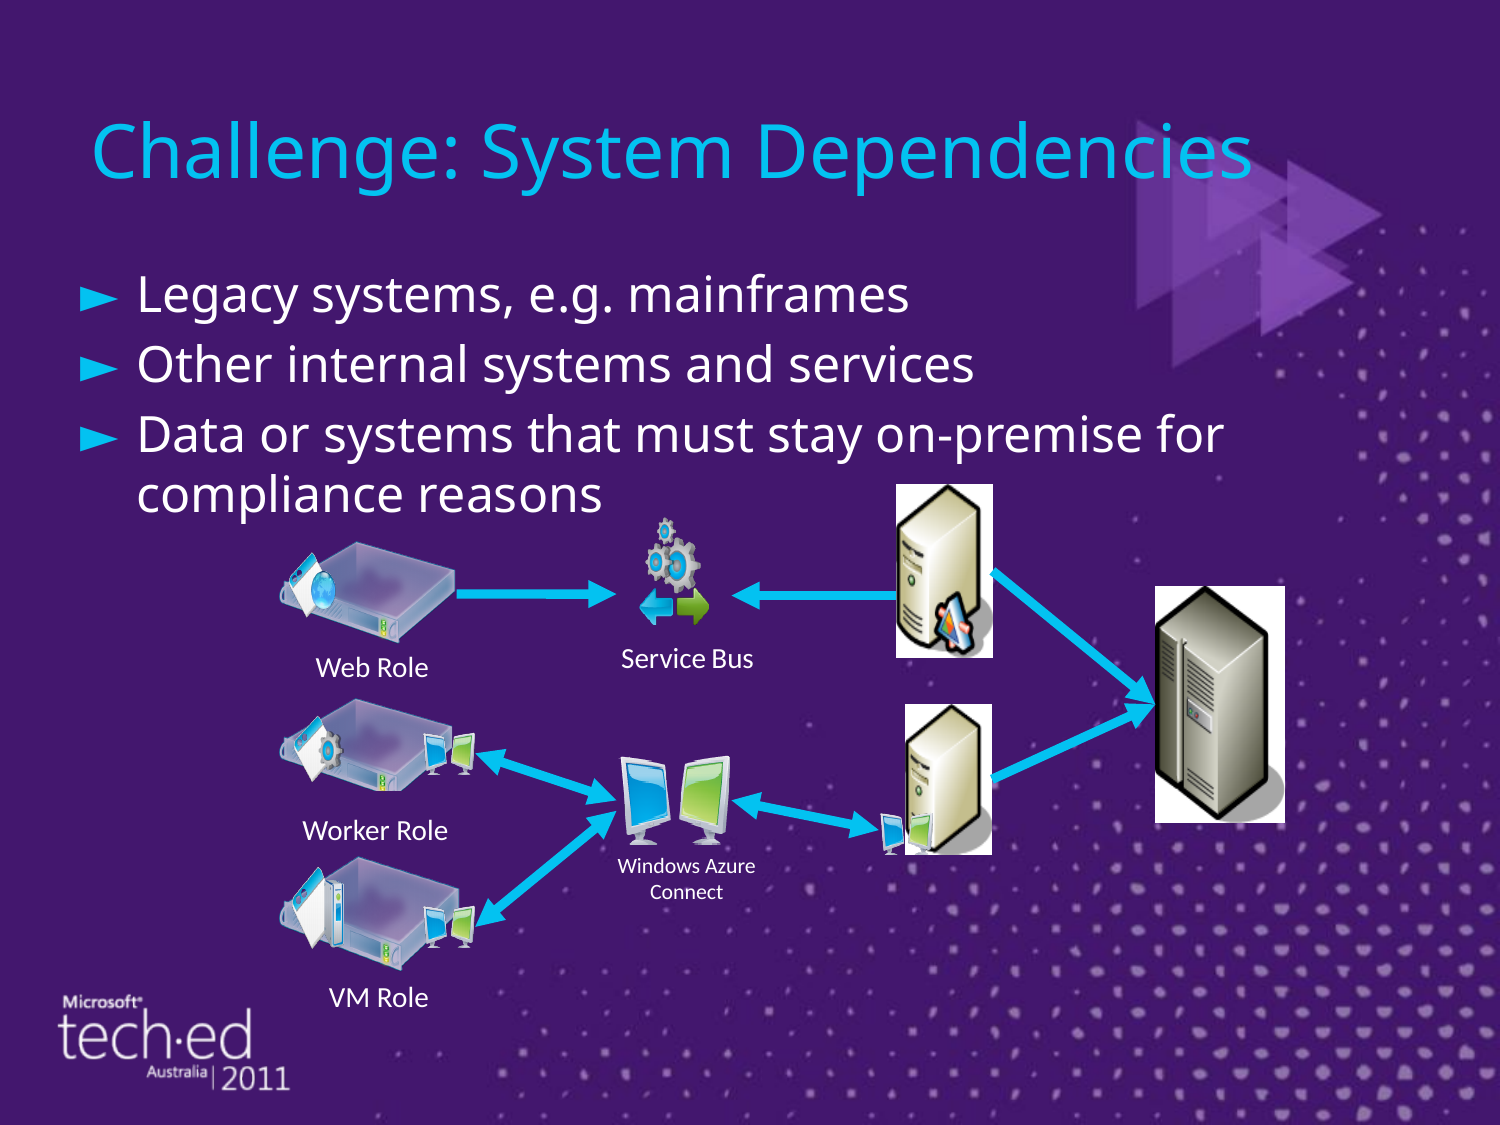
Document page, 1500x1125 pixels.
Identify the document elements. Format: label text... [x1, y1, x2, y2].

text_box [420, 731, 476, 776]
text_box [475, 753, 617, 801]
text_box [277, 539, 461, 1015]
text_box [475, 810, 617, 928]
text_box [731, 800, 880, 831]
picture [0, 0, 1500, 1125]
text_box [617, 753, 758, 905]
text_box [420, 904, 476, 950]
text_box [878, 811, 934, 856]
title Challenge: System Dependencies [75, 54, 1425, 243]
list Legacy systems, e.g. mainframes Other internal systems and services Data or systems that must stay on-premise for compliance reasons [64, 255, 1365, 402]
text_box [620, 515, 755, 676]
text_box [896, 484, 1286, 855]
